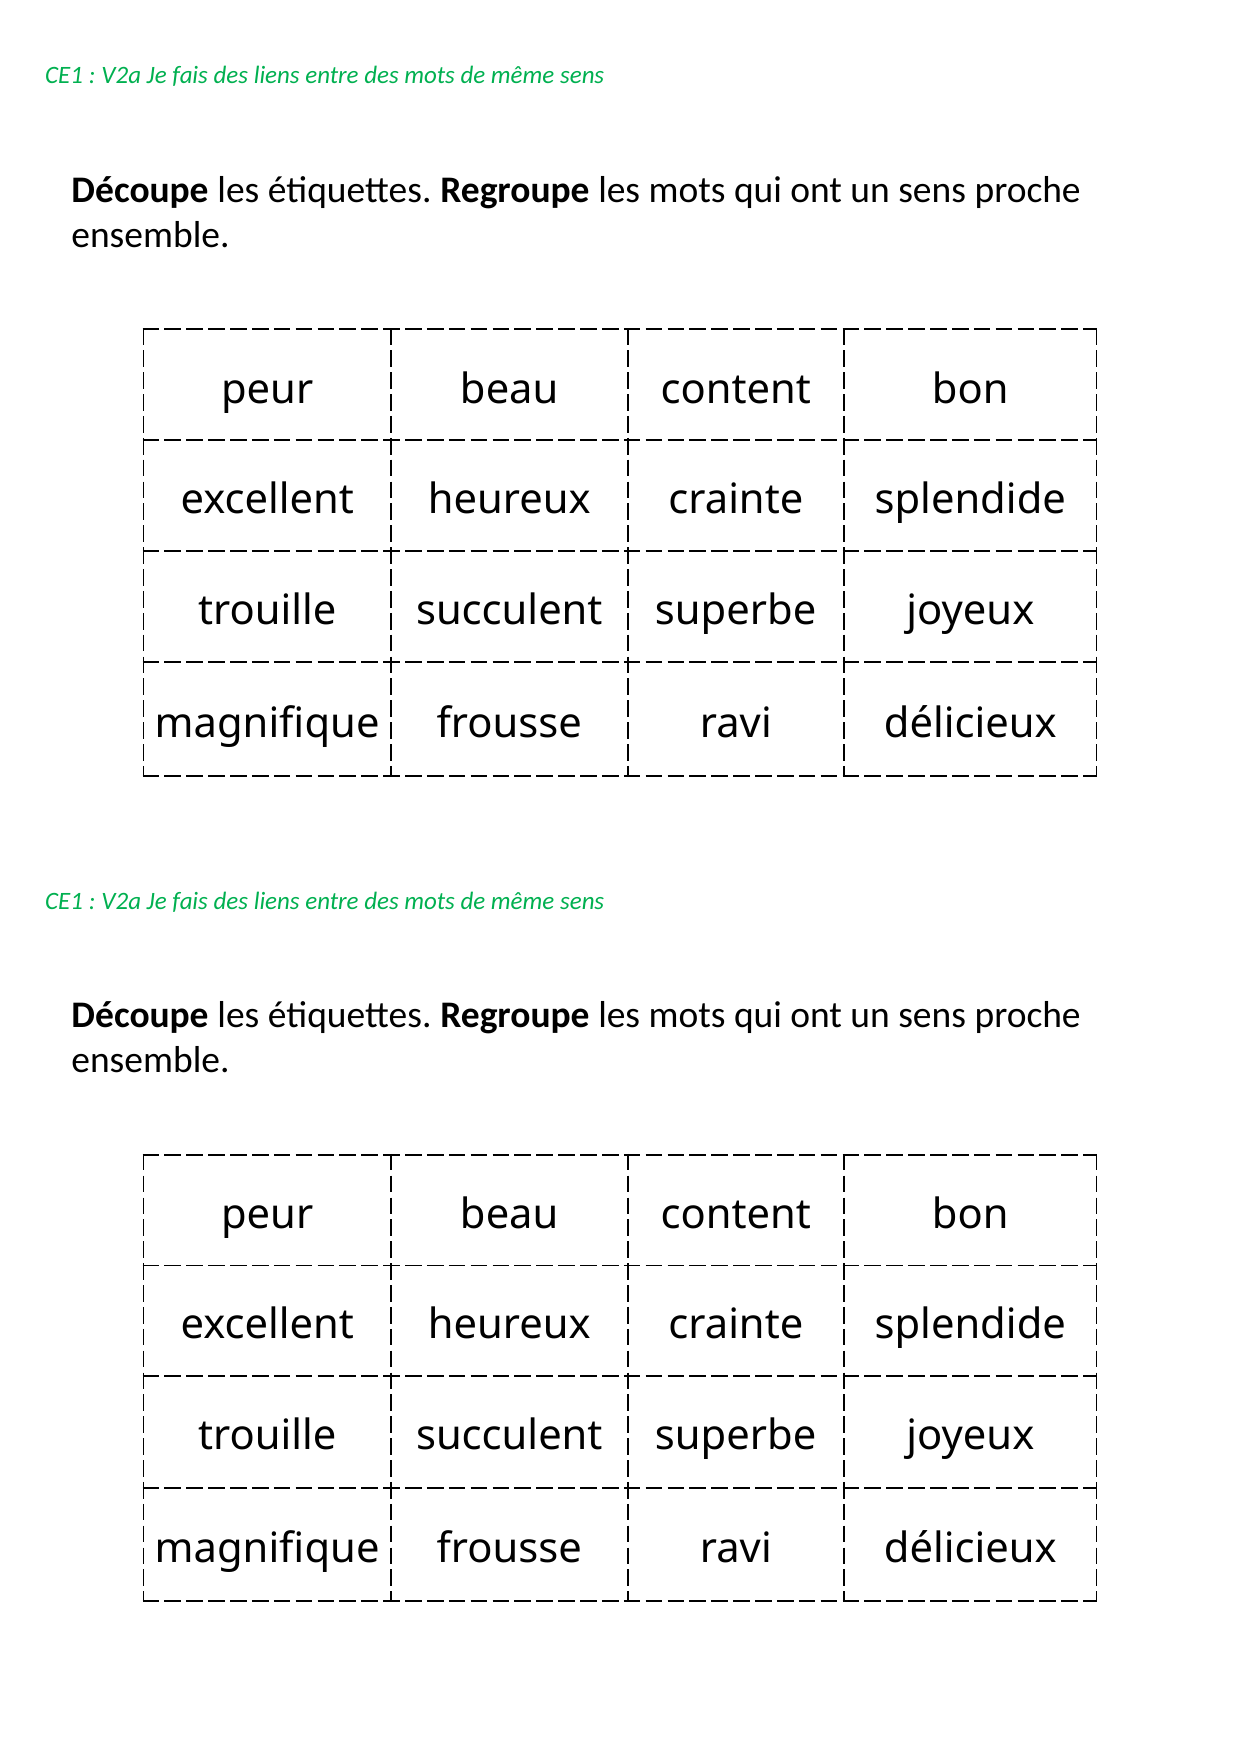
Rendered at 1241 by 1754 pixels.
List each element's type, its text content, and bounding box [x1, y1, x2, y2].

table_cell trouille [143, 551, 391, 662]
table_cell succulent [391, 1376, 628, 1488]
table_header peur [143, 1155, 391, 1266]
table_header peur [143, 329, 391, 440]
table_header beau [391, 1155, 628, 1266]
table_header bon [844, 329, 1097, 440]
table_cell superbe [628, 1376, 844, 1488]
table_cell crainte [628, 440, 844, 551]
table_cell excellent [143, 440, 391, 551]
table_cell frousse [391, 1488, 628, 1601]
text_box Découpe les étiquettes. Regroupe les mots qui ont un sens proche ensemble. [56, 157, 1171, 263]
table_cell splendide [844, 1266, 1097, 1376]
text_box CE1 : V2a Je fais des liens entre des mots de même sens [30, 51, 1193, 97]
table_header content [628, 1155, 844, 1266]
text_box Découpe les étiquettes. Regroupe les mots qui ont un sens proche ensemble. [56, 982, 1171, 1088]
table_cell heureux [391, 440, 628, 551]
table_header content [628, 329, 844, 440]
table_header bon [844, 1155, 1097, 1266]
table_cell ravi [628, 1488, 844, 1601]
table_cell superbe [628, 551, 844, 662]
table_cell succulent [391, 551, 628, 662]
text_box CE1 : V2a Je fais des liens entre des mots de même sens [30, 876, 1193, 922]
table_header beau [391, 329, 628, 440]
table_cell magnifique [143, 1488, 391, 1601]
table_cell crainte [628, 1266, 844, 1376]
table_cell heureux [391, 1266, 628, 1376]
table_cell excellent [143, 1266, 391, 1376]
table_cell délicieux [844, 1488, 1097, 1601]
table_cell magnifique [143, 662, 391, 776]
table_cell frousse [391, 662, 628, 776]
table_cell ravi [628, 662, 844, 776]
table_cell splendide [844, 440, 1097, 551]
table_cell joyeux [844, 1376, 1097, 1488]
table_cell joyeux [844, 551, 1097, 662]
table_cell délicieux [844, 662, 1097, 776]
table_cell trouille [143, 1376, 391, 1488]
